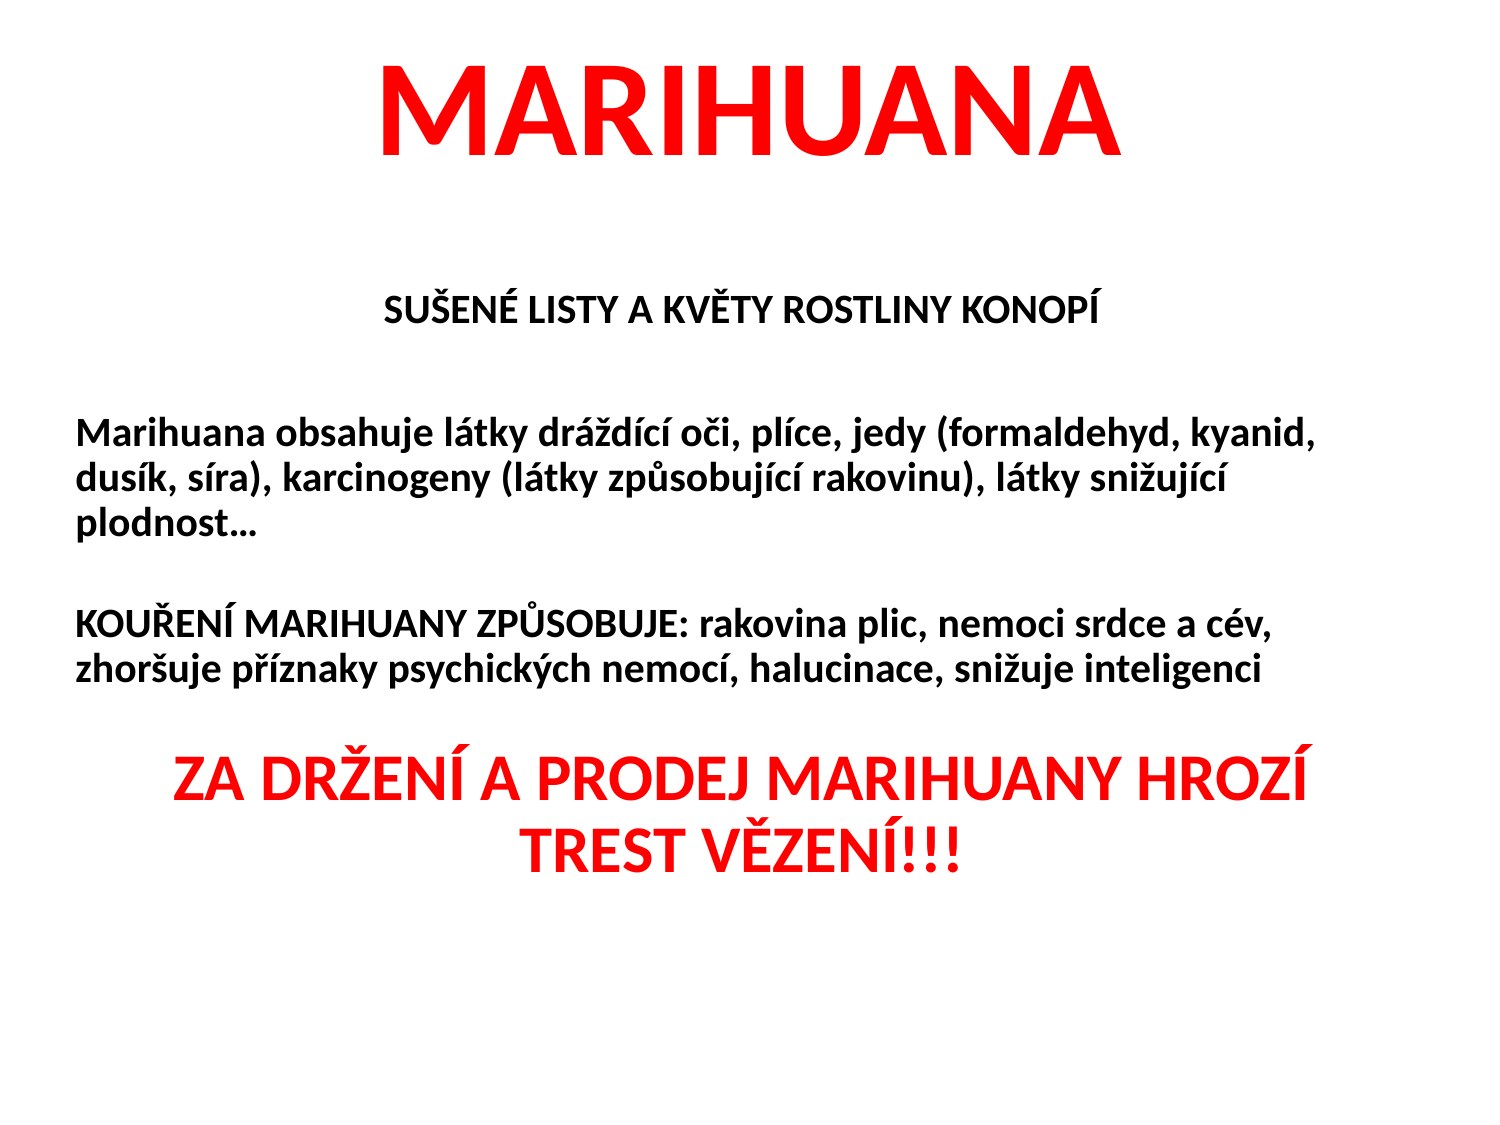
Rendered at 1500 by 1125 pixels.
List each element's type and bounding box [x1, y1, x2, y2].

text_box [46, 228, 1430, 897]
text_box [58, 46, 1439, 176]
